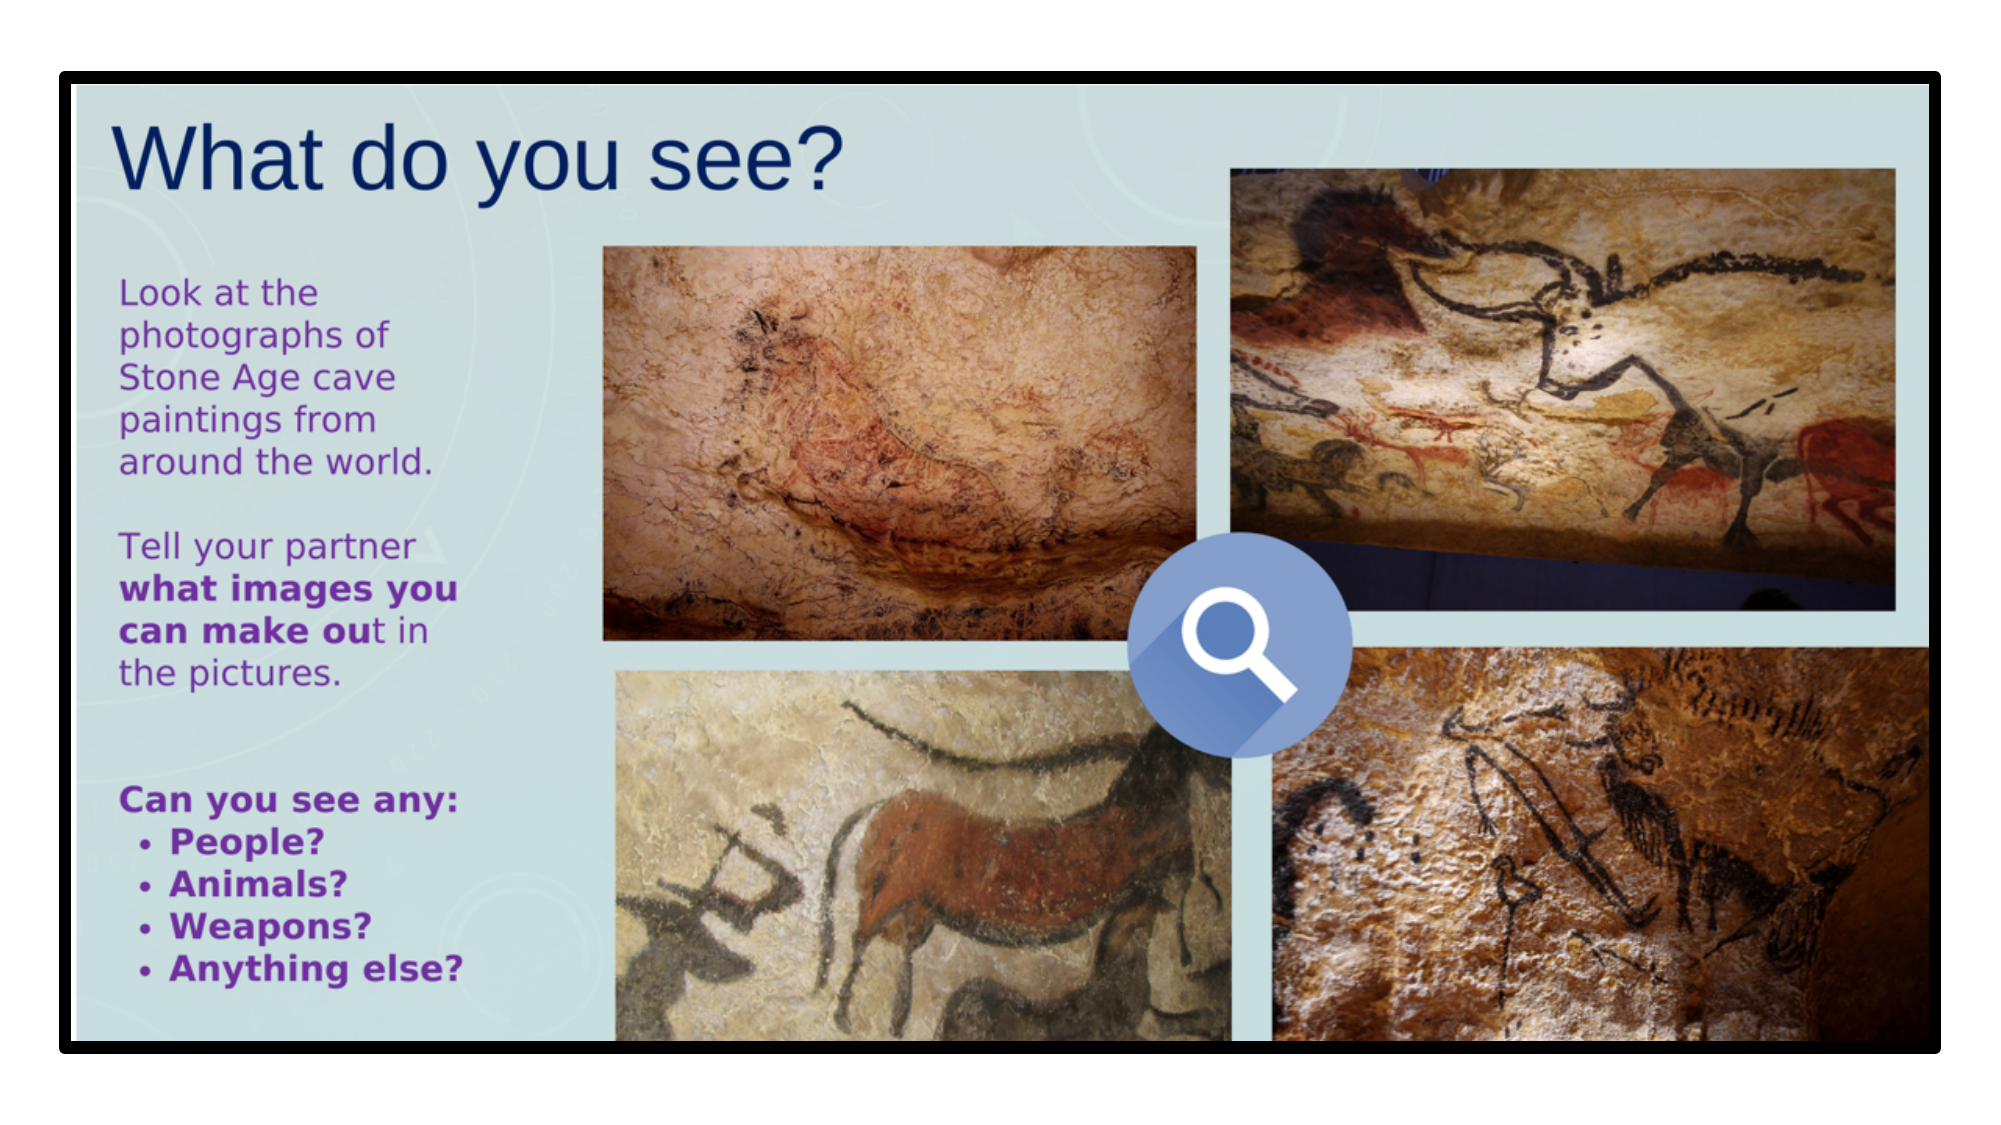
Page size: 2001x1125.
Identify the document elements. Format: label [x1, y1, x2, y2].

picture [71, 83, 1929, 1042]
